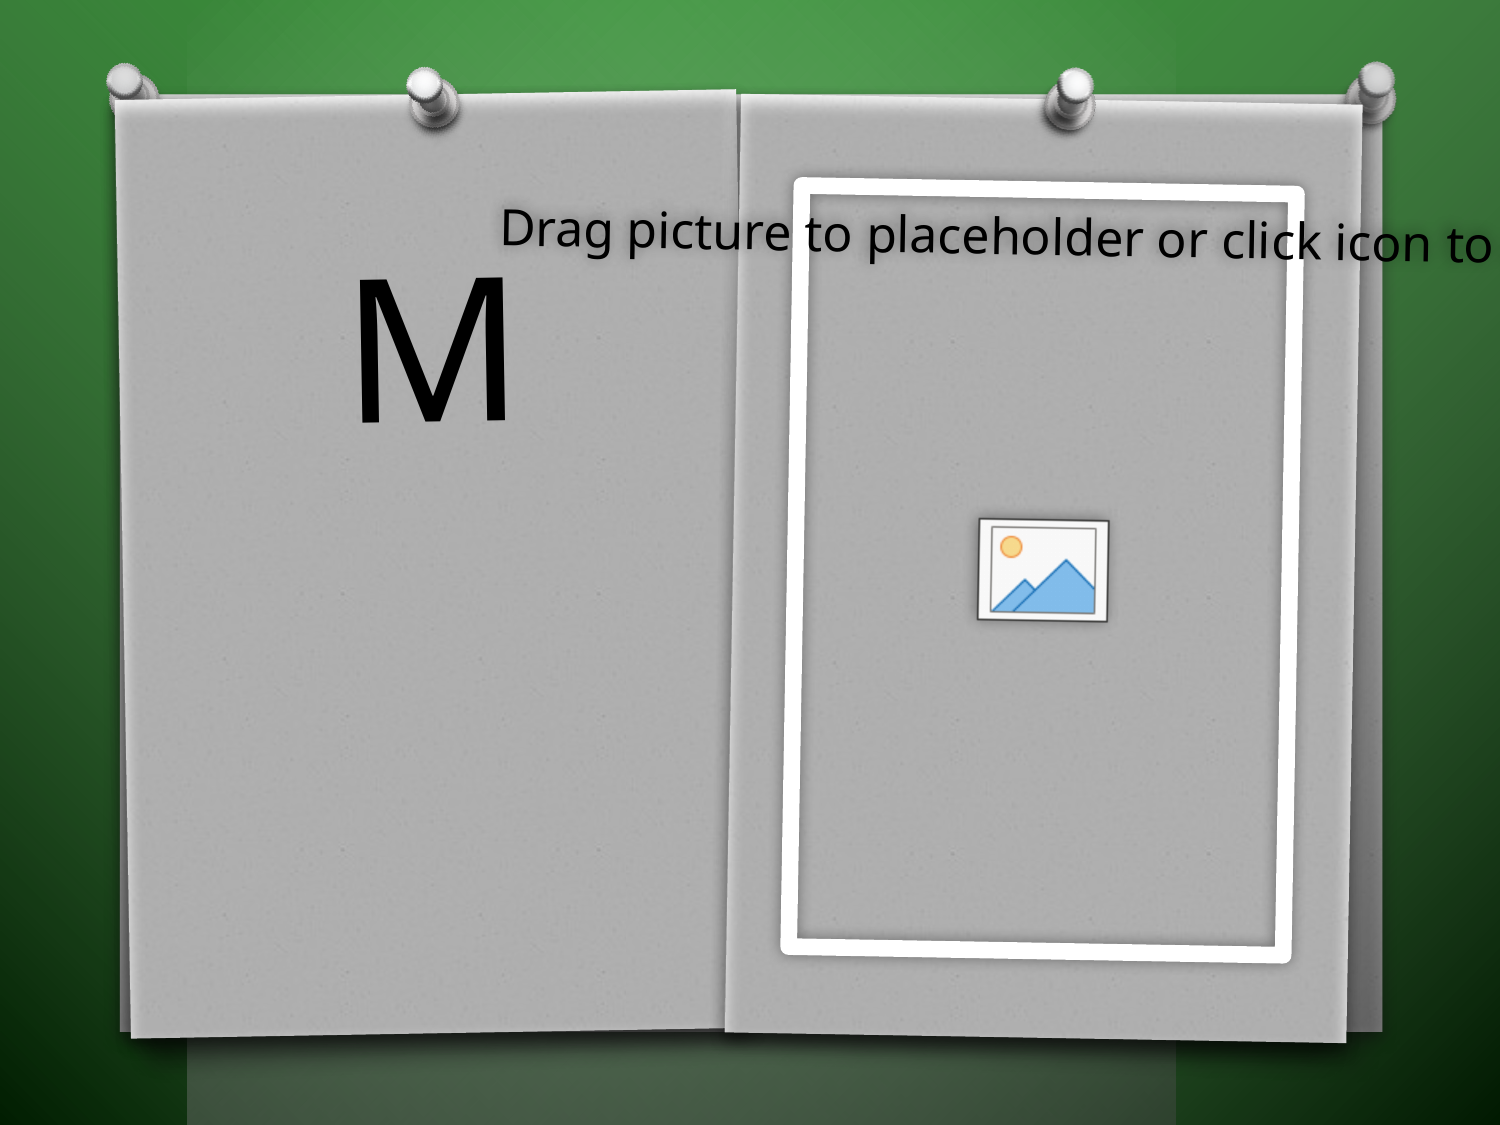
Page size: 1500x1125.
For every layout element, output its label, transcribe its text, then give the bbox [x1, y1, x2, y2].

title M [179, 222, 687, 475]
picture [803, 197, 1282, 943]
picture [375, 33, 497, 157]
picture [1016, 41, 1138, 162]
